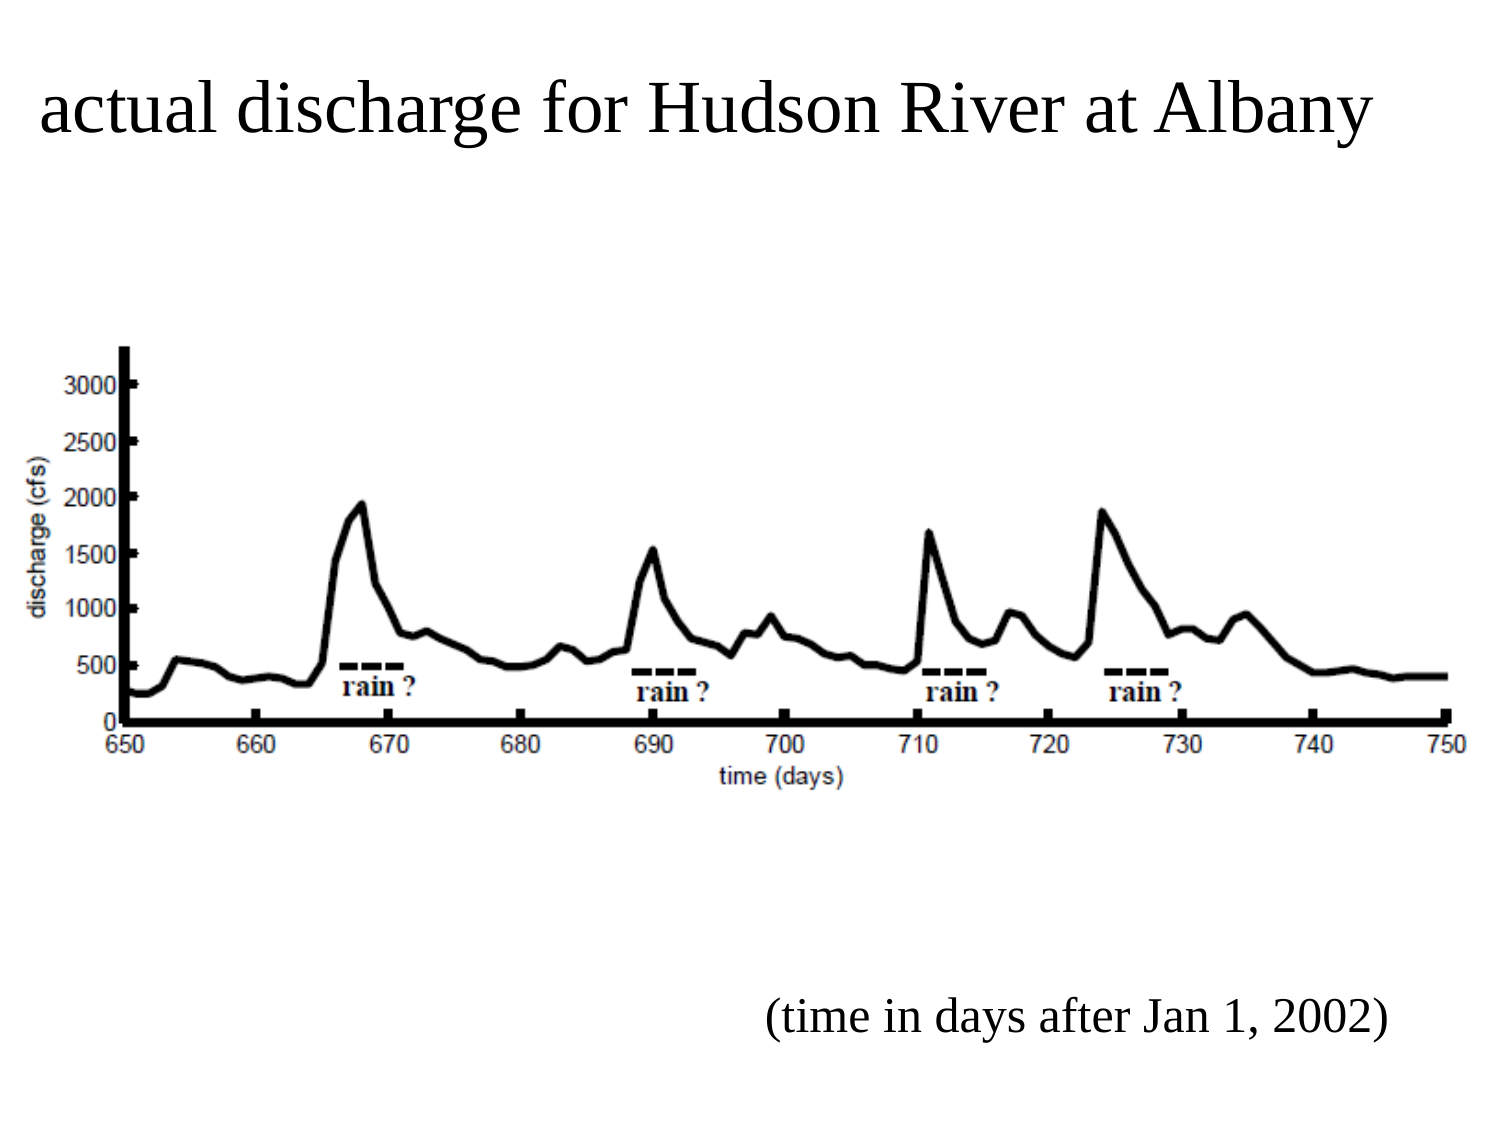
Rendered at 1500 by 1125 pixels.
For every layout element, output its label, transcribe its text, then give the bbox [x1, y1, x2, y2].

picture [0, 324, 1486, 826]
text_box actual discharge for Hudson River at Albany [24, 49, 1400, 155]
text_box (time in days after Jan 1, 2002) [749, 974, 1425, 1050]
